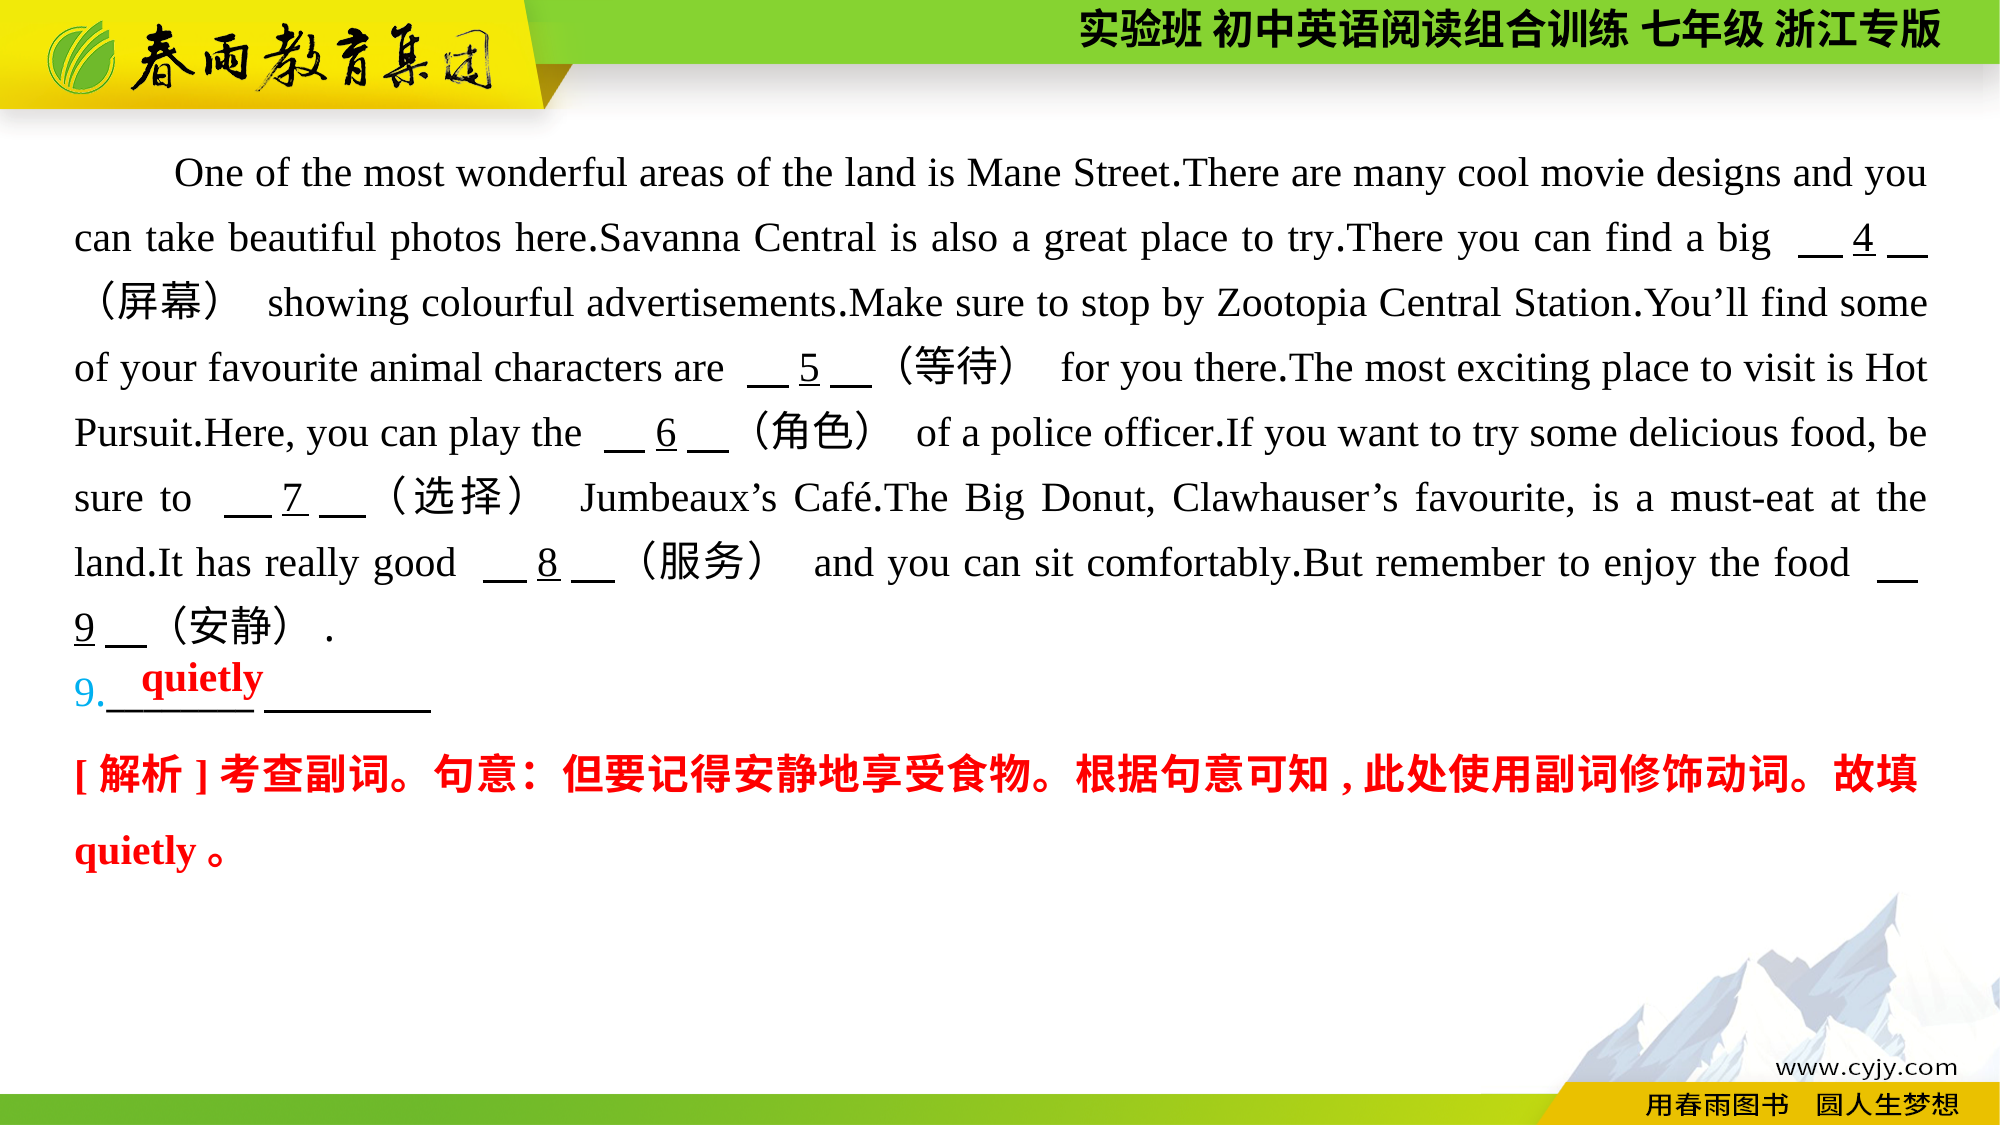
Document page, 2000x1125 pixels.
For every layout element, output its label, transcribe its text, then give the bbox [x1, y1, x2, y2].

text_box quietly [126, 642, 279, 708]
text_box [解析]考查副词。句意：但要记得安静地享受食物。根据句意可知,此处使用副词修饰动词。故填quietly。 [59, 715, 1944, 881]
picture [0, 0, 2000, 1125]
list One of the most wonderful areas of the land is Mane Street.There are many cool movie designs and you can take beautiful photos here.Savanna Central is also a great place to try.There you can find a big 4 （屏幕） showing colourful advertisements.Make sure to stop by Zootopia Central Station.You’ll find some of your favourite animal characters are 5 （等待） for you there.The most exciting place to visit is Hot Pursuit.Here, you can play the 6 （角色） of a police officer.If you want to try some delicious food, be sure to 7 （选择） Jumbeaux’s Café.The Big Donut, Clawhauser’s favourite, is a must-eat at the land.It has really good 8 （服务） and you can sit comfortably.But remember to enjoy the food 9 （安静）. 9.________ [59, 122, 1944, 715]
